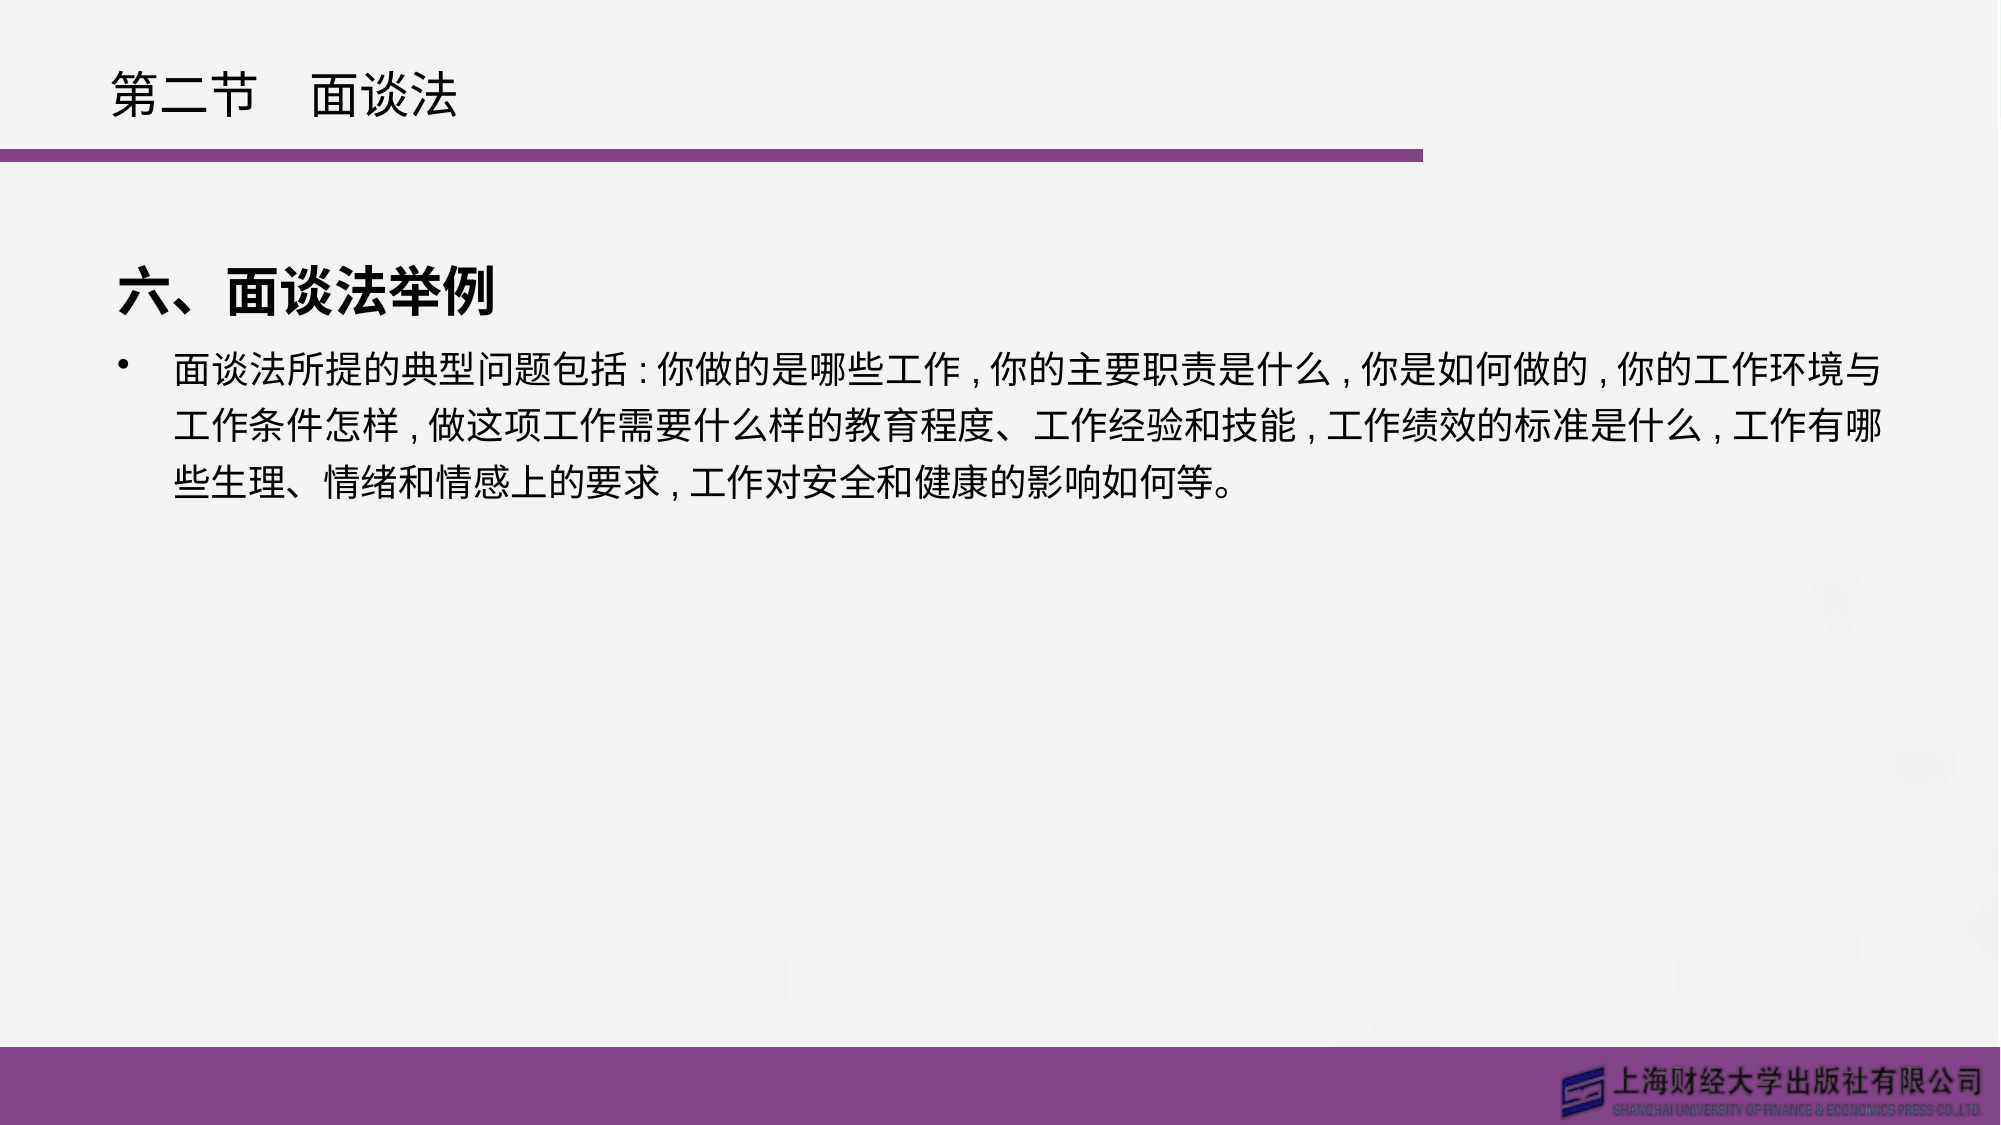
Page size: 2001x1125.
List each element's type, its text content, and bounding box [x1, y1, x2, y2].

list 六、面谈法举例 面谈法所提的典型问题包括:你做的是哪些工作,你的主要职责是什么,你是如何做的,你的工作环境与工作条件怎样,做这项工作需要什么样的教育程度、工作经验和技能,工作绩效的标准是什么,工作有哪些生理、情绪和情感上的要求,工作对安全和健康的影响如何等。 [102, 233, 1898, 1032]
title 第二节 面谈法 [94, 42, 1451, 146]
picture [0, 0, 2001, 1125]
